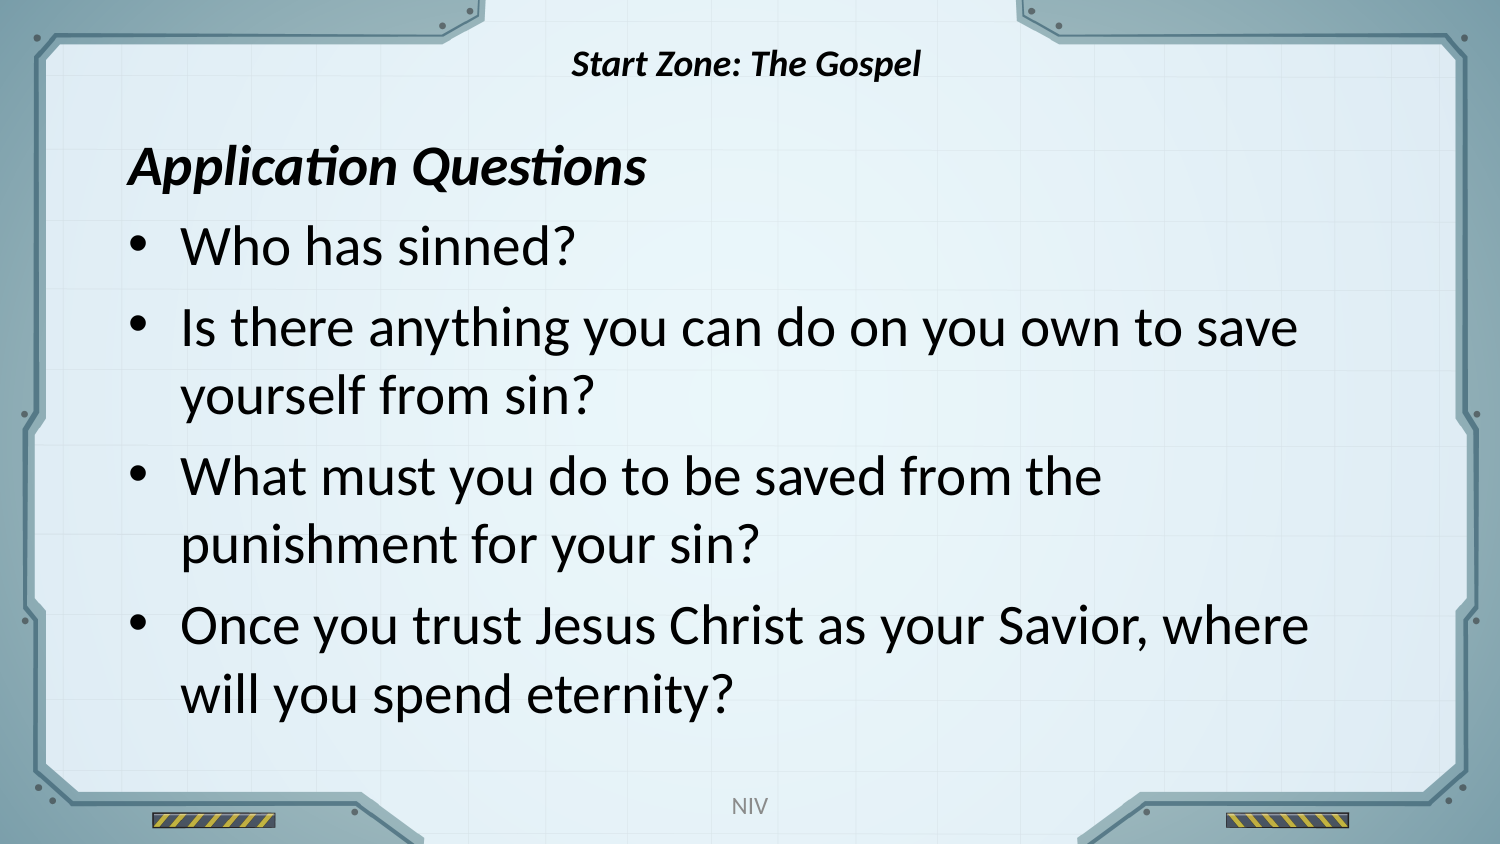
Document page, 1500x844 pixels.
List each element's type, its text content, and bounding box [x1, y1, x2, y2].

text_box Start Zone: The Gospel [502, 31, 992, 91]
footer NIV [512, 782, 988, 828]
picture [0, 0, 1500, 844]
list Application Questions Who has sinned? Is there anything you can do on you own to save yourself from sin? What must you do to be saved from the punishment for your sin? Once you trust Jesus Christ as your Savior, where will you spend eternity? [113, 120, 1388, 739]
